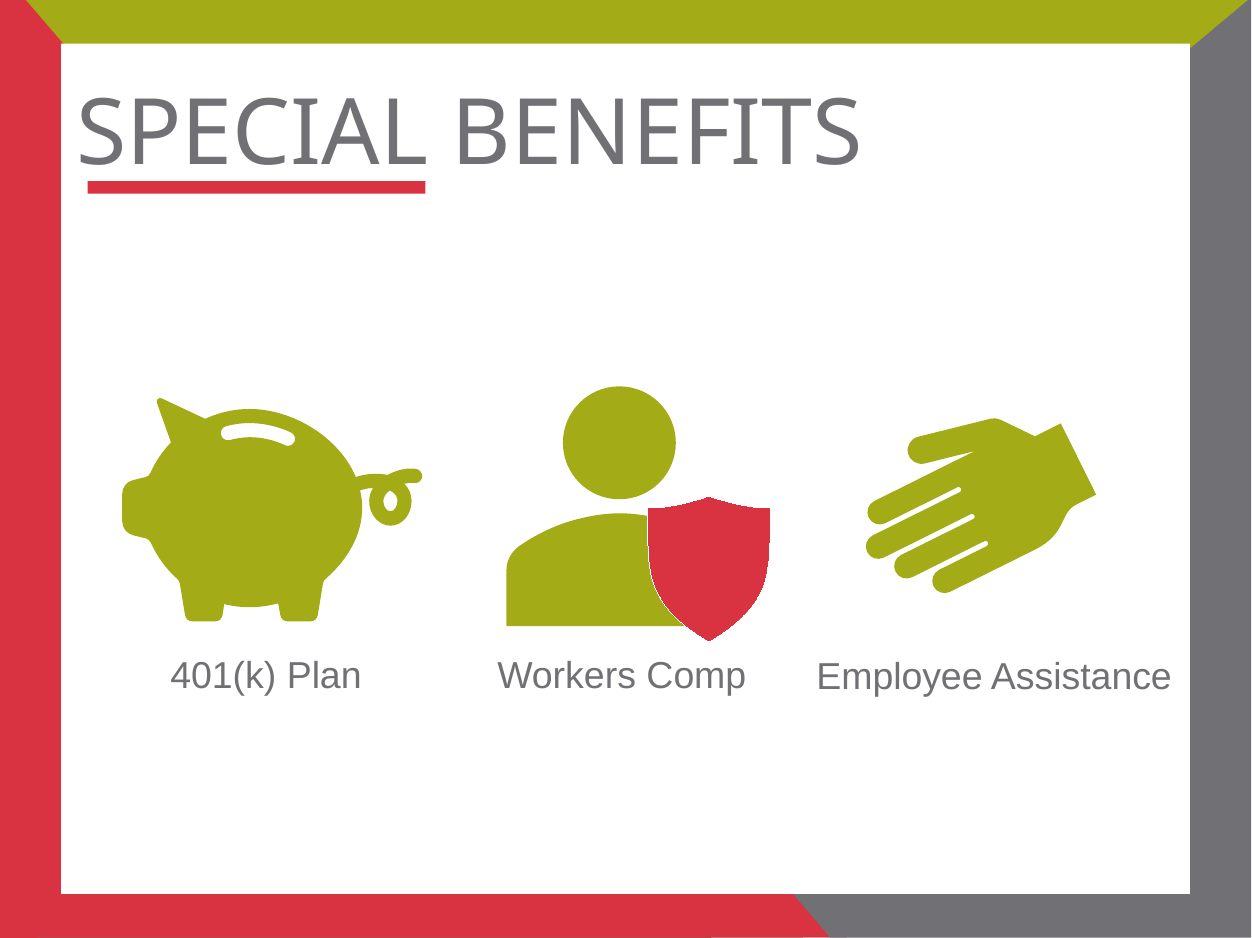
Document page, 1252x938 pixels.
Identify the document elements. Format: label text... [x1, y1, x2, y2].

text_box [122, 398, 423, 622]
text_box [449, 336, 789, 676]
text_box Employee Assistance [788, 644, 1201, 705]
text_box 401(k) Plan [59, 643, 444, 704]
text_box Workers Comp [415, 644, 788, 704]
text_box [865, 418, 1097, 594]
title SPECIAL BENEFITS [61, 50, 1177, 207]
